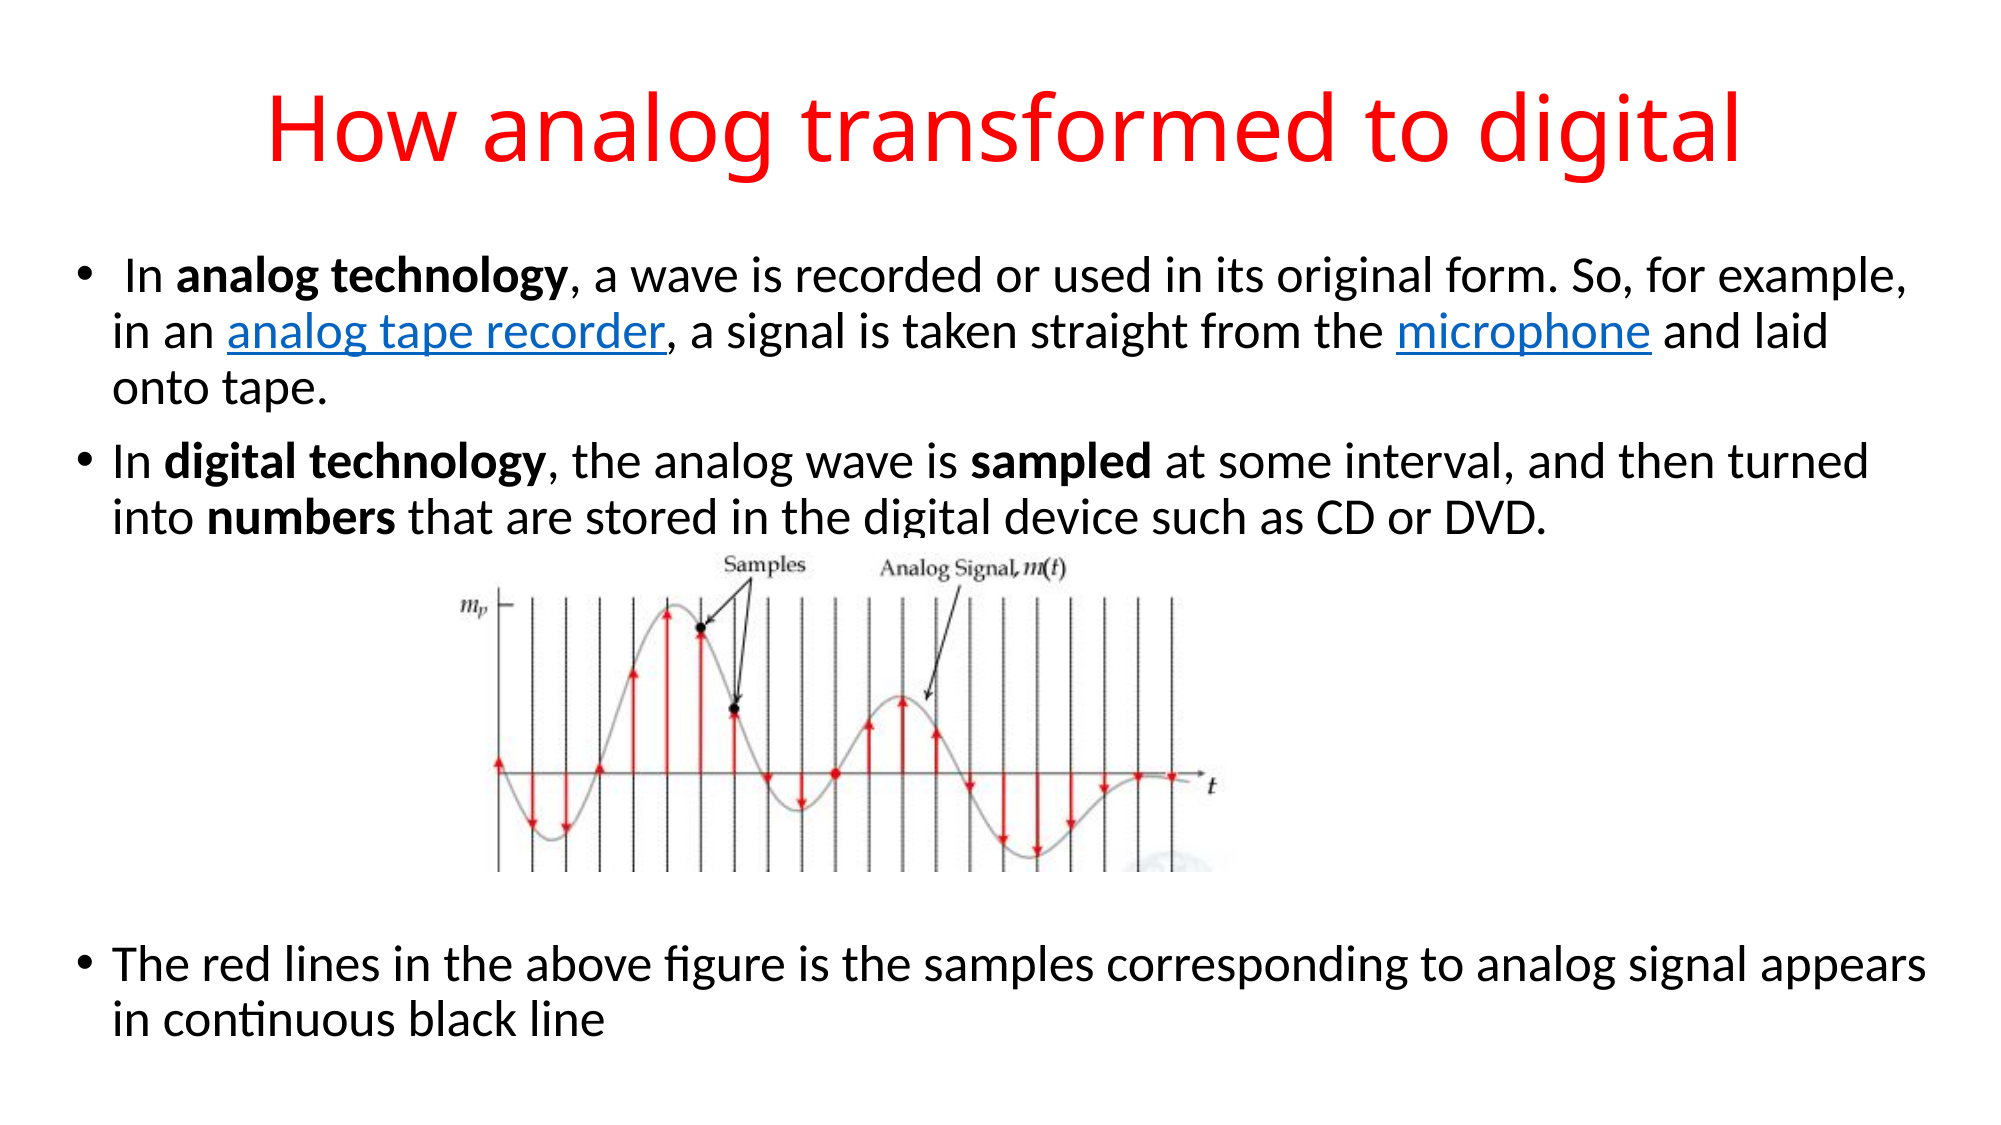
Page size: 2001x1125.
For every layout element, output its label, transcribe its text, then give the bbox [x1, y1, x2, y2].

list In analog technology, a wave is recorded or used in its original form. So, for example, in an analog tape recorder, a signal is taken straight from the microphone and laid onto tape. In digital technology, the analog wave is sampled at some interval, and then turned into numbers that are stored in the digital device such as CD or DVD. The red lines in the above figure is the samples corresponding to analog signal appears in continuous black line [60, 240, 1950, 1060]
picture [459, 538, 1237, 872]
title How analog transformed to digital [60, 22, 1950, 240]
